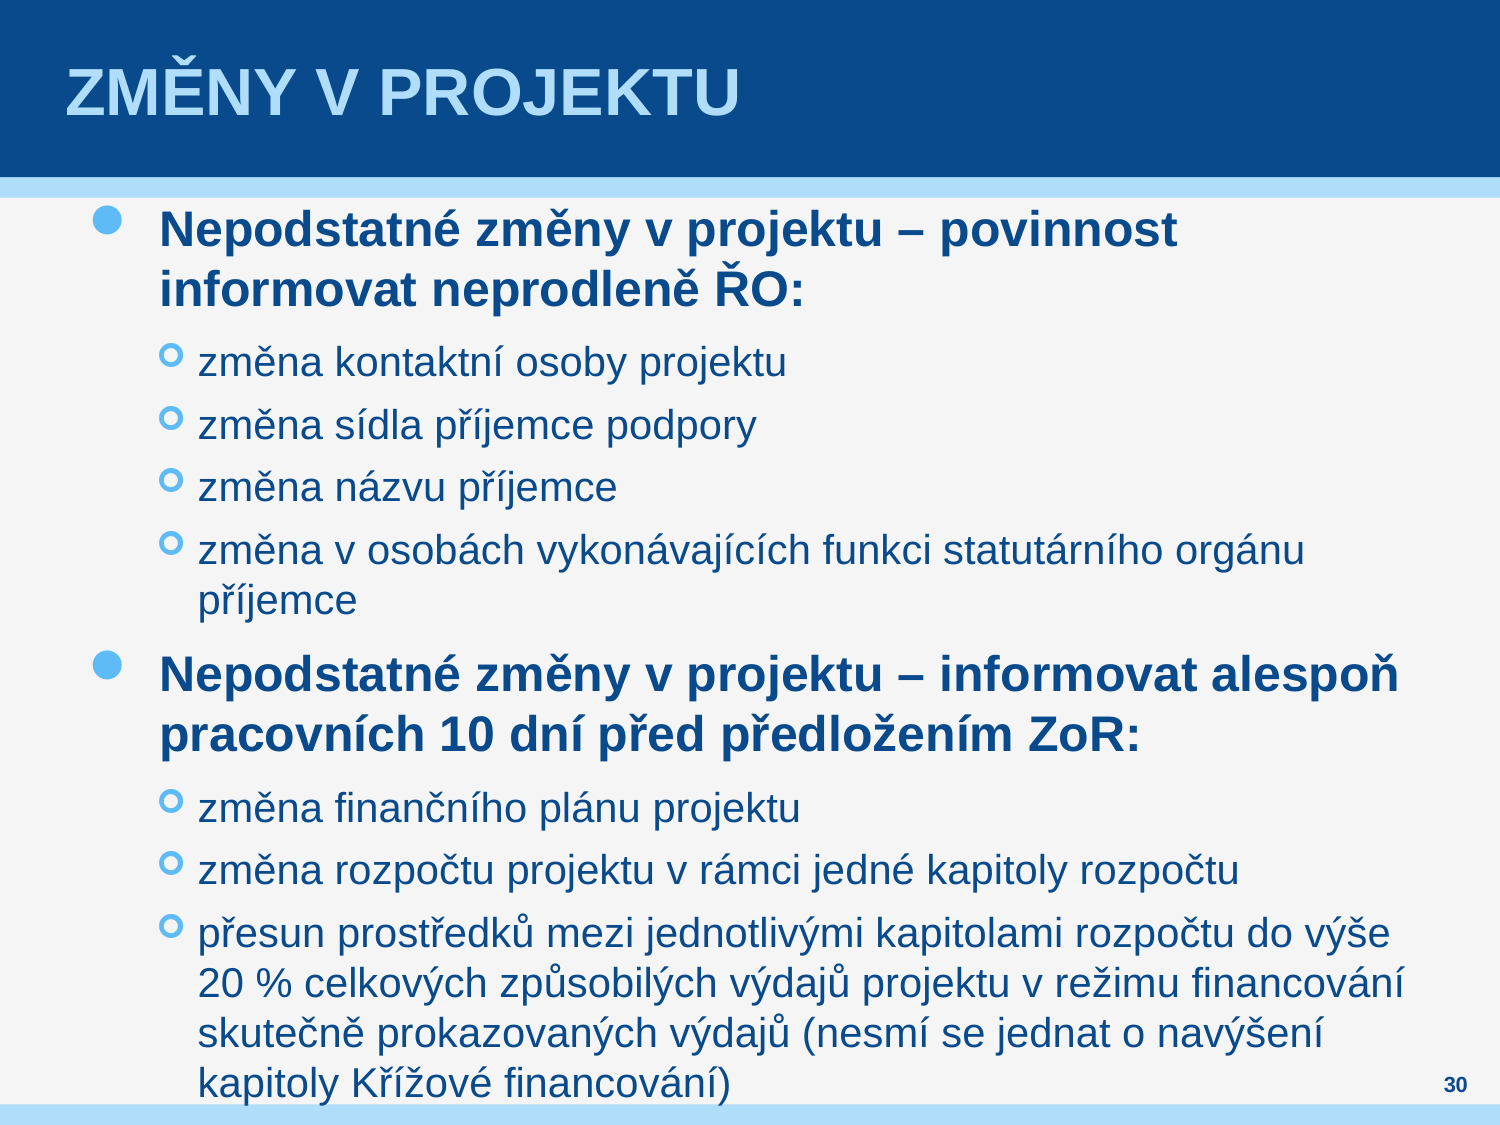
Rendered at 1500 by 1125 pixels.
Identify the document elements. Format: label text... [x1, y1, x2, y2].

title Změny v projektu [59, 0, 1441, 178]
list Nepodstatné změny v projektu – povinnost informovat neprodleně ŘO: změna kontaktní osoby projektu změna sídla příjemce podpory změna názvu příjemce změna v osobách vykonávajících funkci statutárního orgánu příjemce Nepodstatné změny v projektu – informovat alespoň pracovních 10 dní před předložením ZoR: změna finančního plánu projektu změna rozpočtu projektu v rámci jedné kapitoly rozpočtu přesun prostředků mezi jednotlivými kapitolami rozpočtu do výše 20 % celkových způsobilých výdajů projektu v režimu financování skutečně prokazovaných výdajů (nesmí se jednat o navýšení kapitoly Křížové financování) [88, 196, 1412, 981]
slide_number 30 [1417, 1068, 1495, 1099]
